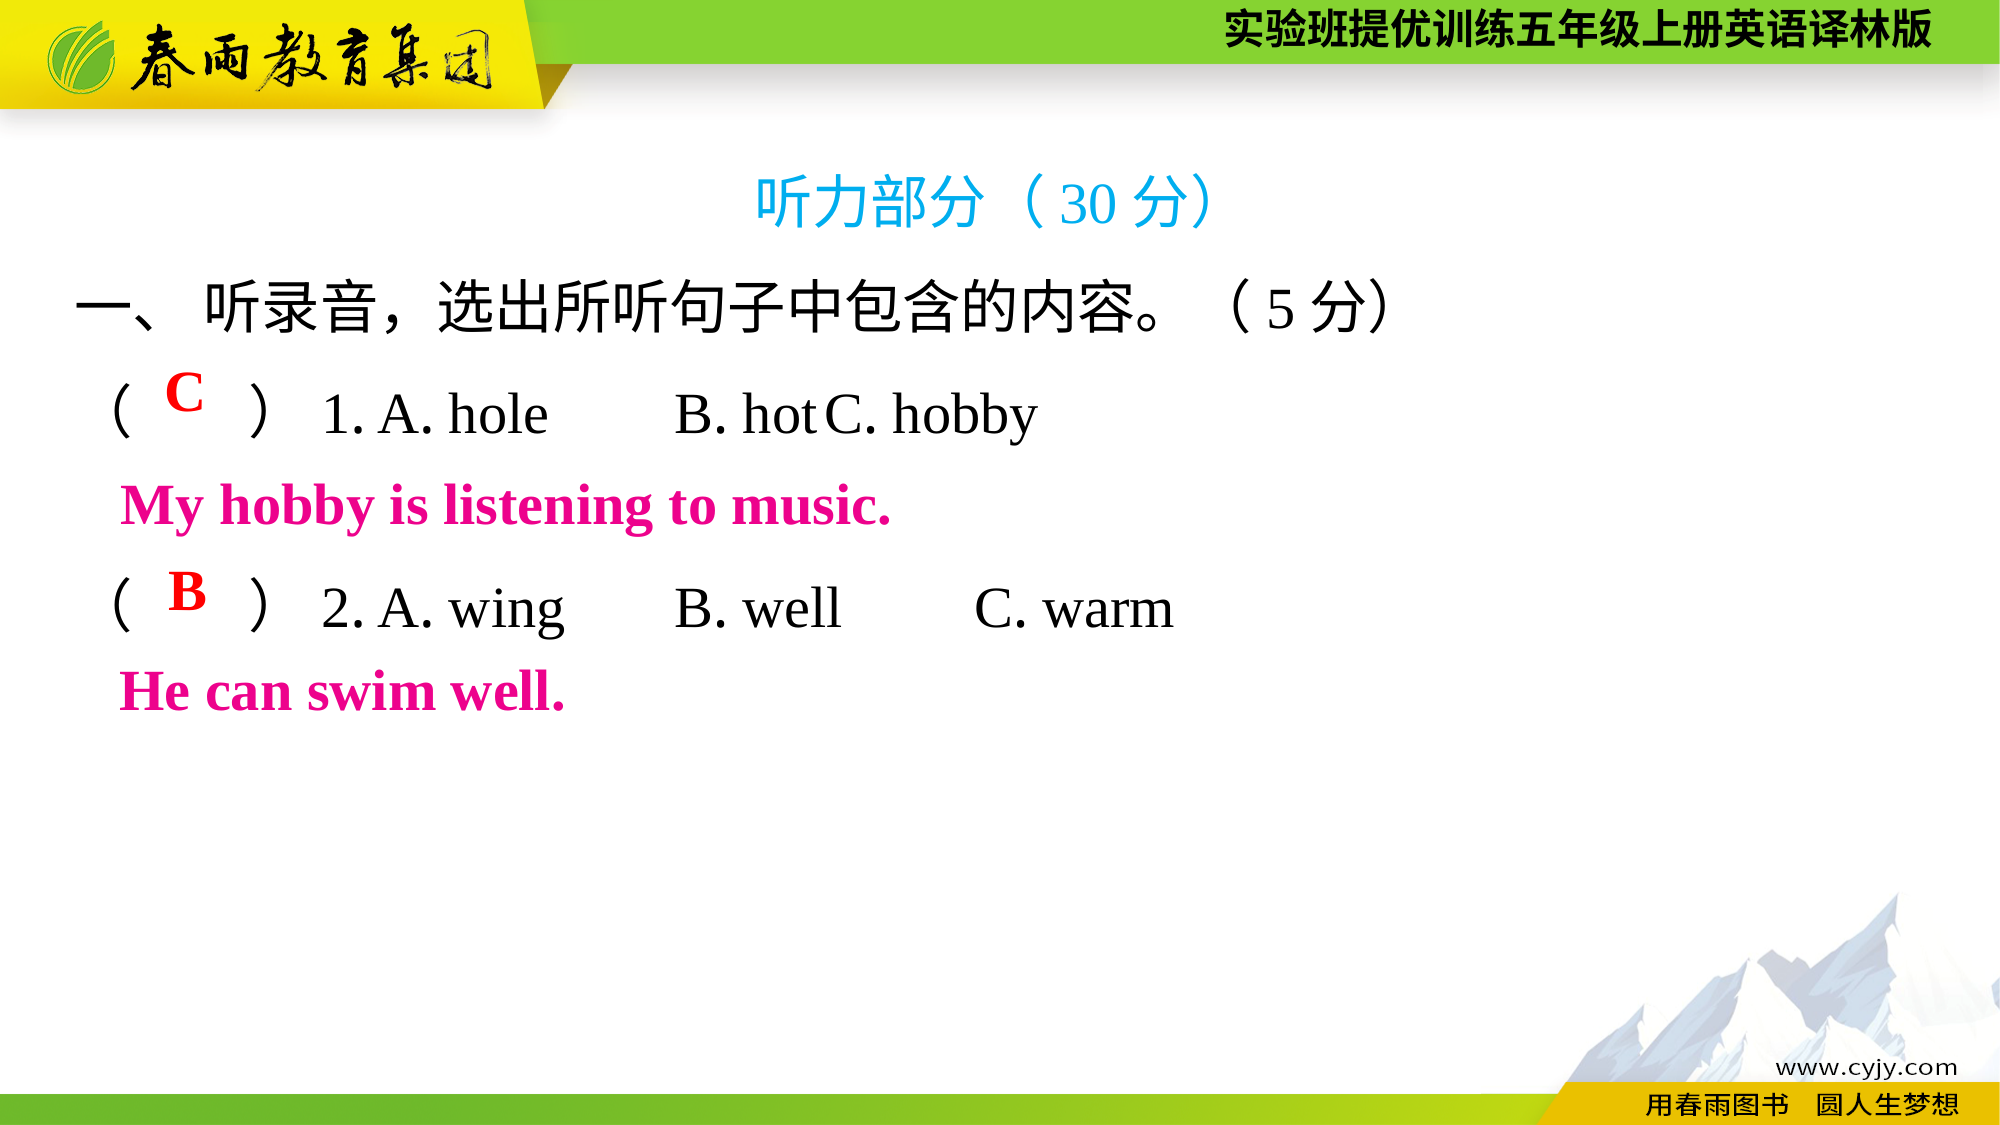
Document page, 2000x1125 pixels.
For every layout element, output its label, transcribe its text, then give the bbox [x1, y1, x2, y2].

text_box C [149, 345, 222, 431]
picture [0, 0, 2000, 1125]
text_box My hobby is listening to music. [106, 423, 908, 544]
list 听力部分（30分） 一、 听录音，选出所听句子中包含的内容。（5分） （ ）1. A. hole B. hot C. hobby （ ）2. A. wing B. well C. warm [59, 122, 1944, 653]
text_box B [154, 544, 223, 630]
text_box He can swim well. [104, 609, 581, 730]
